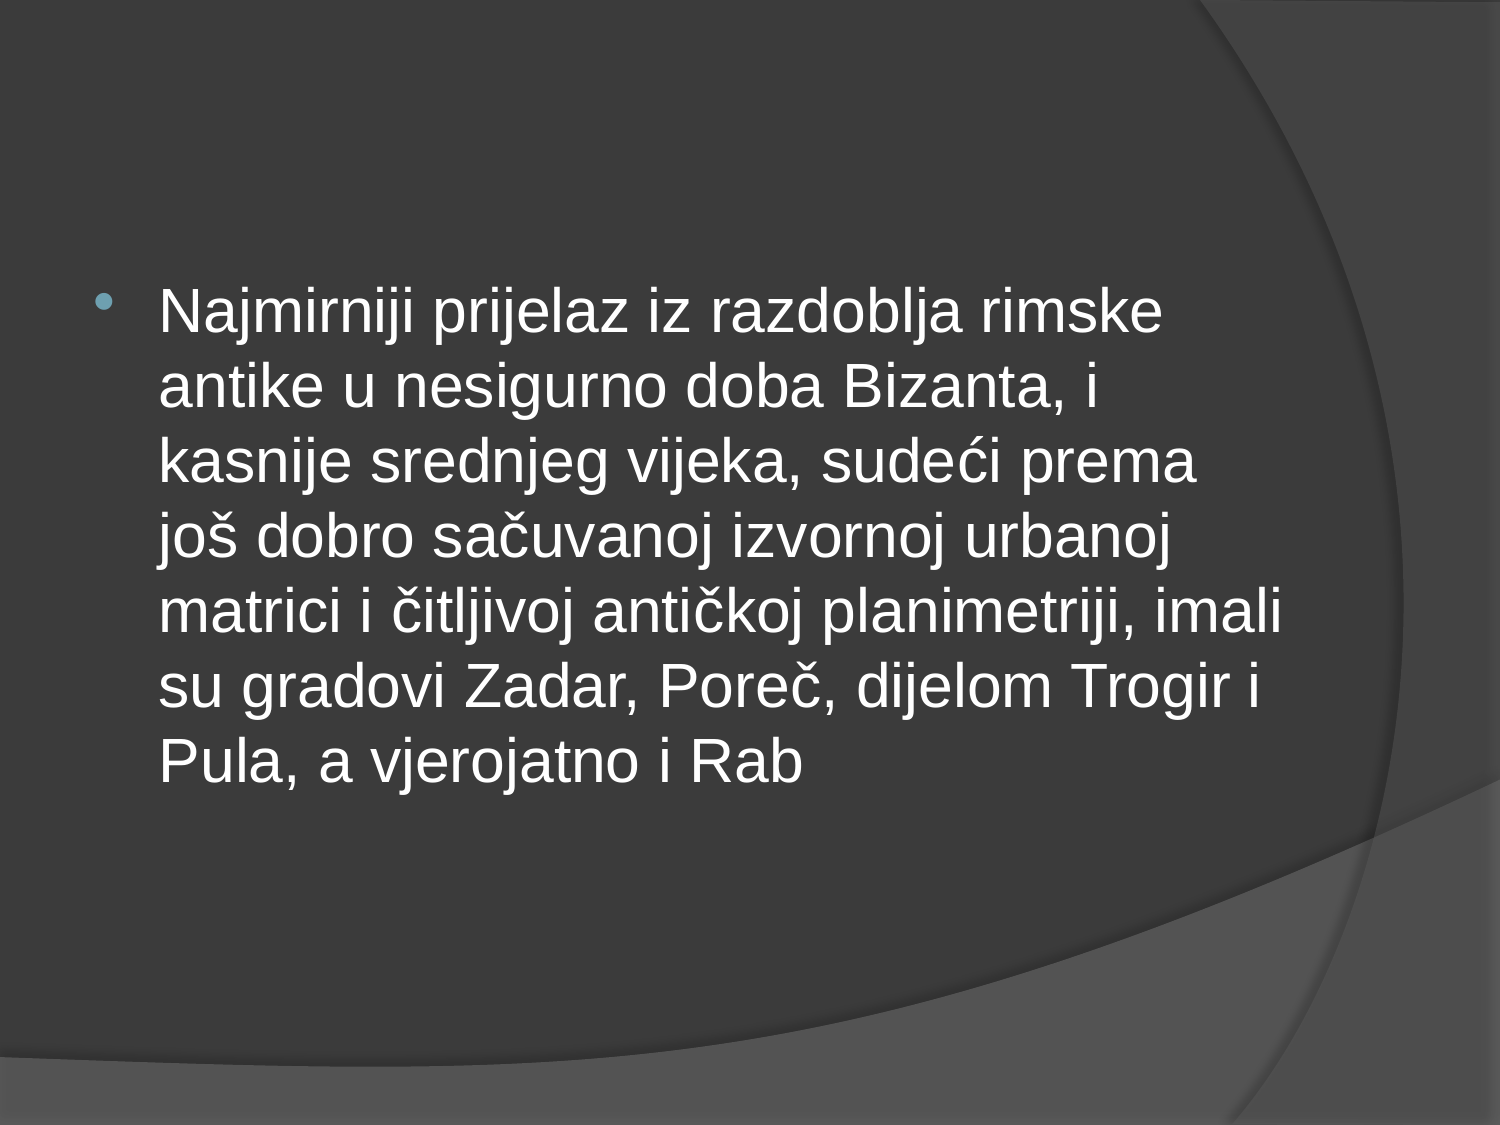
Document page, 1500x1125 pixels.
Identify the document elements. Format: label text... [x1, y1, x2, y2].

list Najmirniji prijelaz iz razdoblja rimske antike u nesigurno doba Bizanta, i kasnije srednjeg vijeka, sudeći prema još dobro sačuvanoj izvornoj urbanoj matrici i čitljivoj antičkoj planimetriji, imali su gradovi Zadar, Poreč, dijelom Trogir i Pula, a vjerojatno i Rab [75, 262, 1300, 1005]
